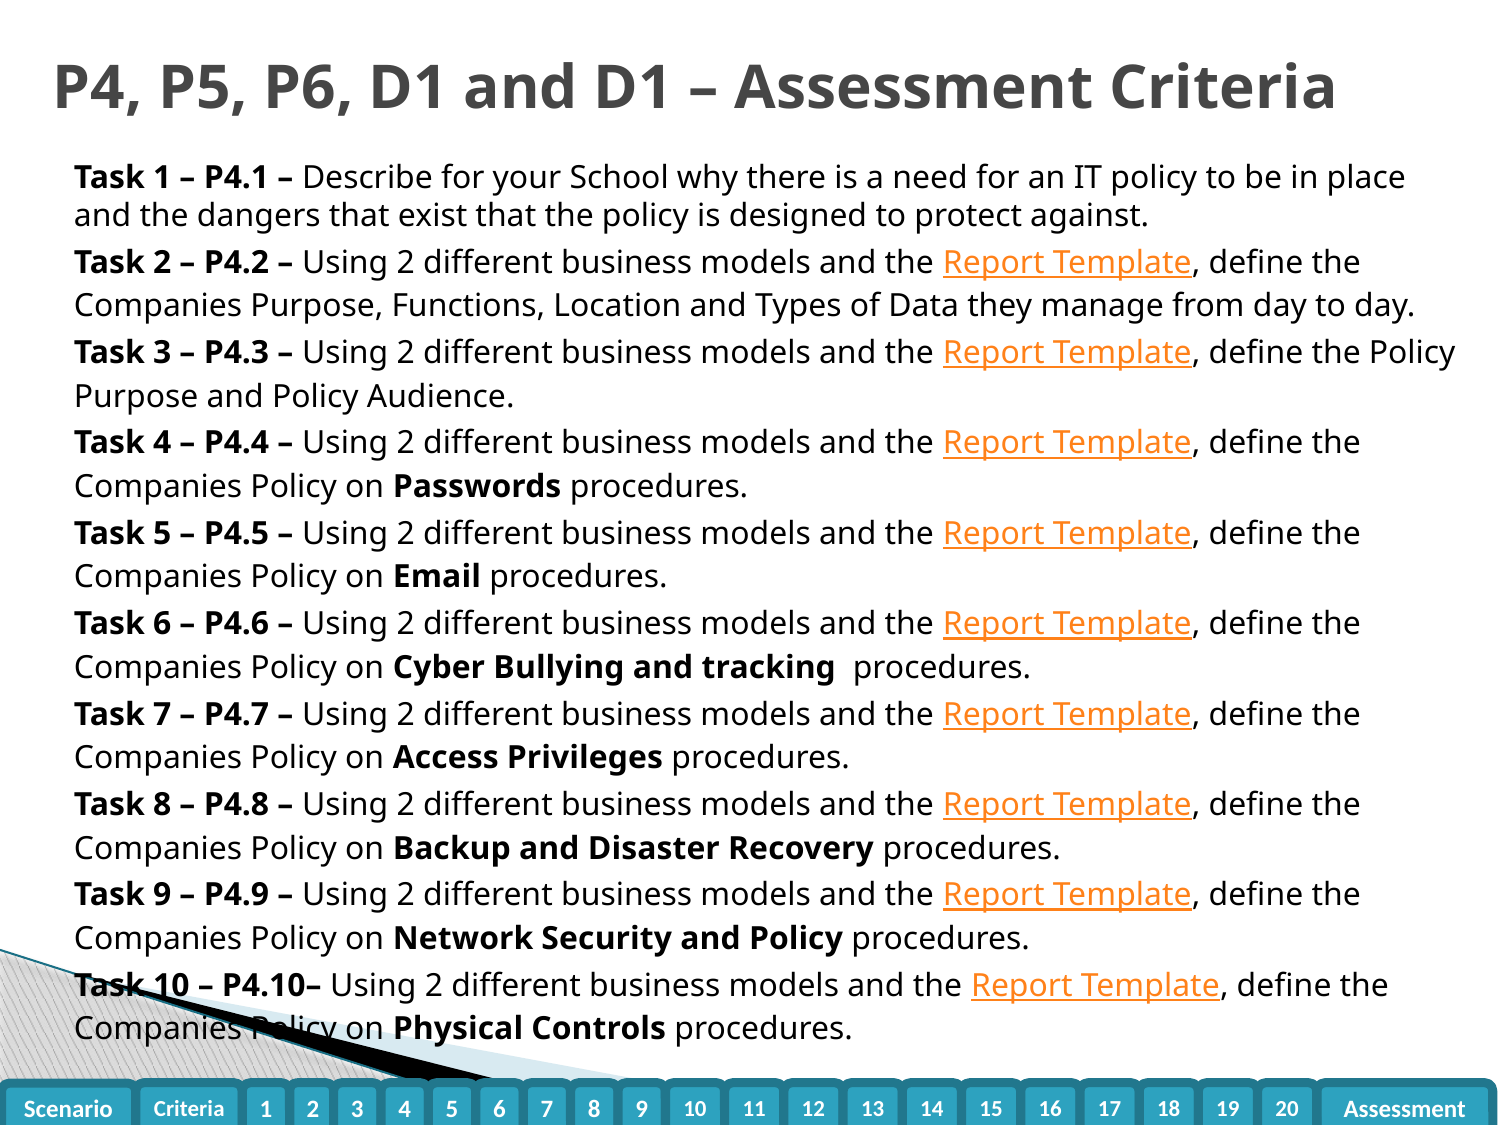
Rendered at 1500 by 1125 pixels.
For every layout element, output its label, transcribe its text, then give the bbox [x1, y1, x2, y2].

title P4, P5, P6, D1 and D1 – Assessment Criteria [37, 19, 1471, 149]
list Task 1 – P4.1 – Describe for your School why there is a need for an IT policy to be in place and the dangers that exist that the policy is designed to protect against. Task 2 – P4.2 – Using 2 different business models and the Report Template, define the Companies Purpose, Functions, Location and Types of Data they manage from day to day. Task 3 – P4.3 – Using 2 different business models and the Report Template, define the Policy Purpose and Policy Audience. Task 4 – P4.4 – Using 2 different business models and the Report Template, define the Companies Policy on Passwords procedures. Task 5 – P4.5 – Using 2 different business models and the Report Template, define the Companies Policy on Email procedures. Task 6 – P4.6 – Using 2 different business models and the Report Template, define the Companies Policy on Cyber Bullying and tracking procedures. Task 7 – P4.7 – Using 2 different business models and the Report Template, define the Companies Policy on Access Privileges procedures. Task 8 – P4.8 – Using 2 different business models and the Report Template, define the Companies Policy on Backup and Disaster Recovery procedures. Task 9 – P4.9 – Using 2 different business models and the Report Template, define the Companies Policy on Network Security and Policy procedures. Task 10 – P4.10– Using 2 different business models and the Report Template, define the Companies Policy on Physical Controls procedures. [41, 149, 1471, 1059]
